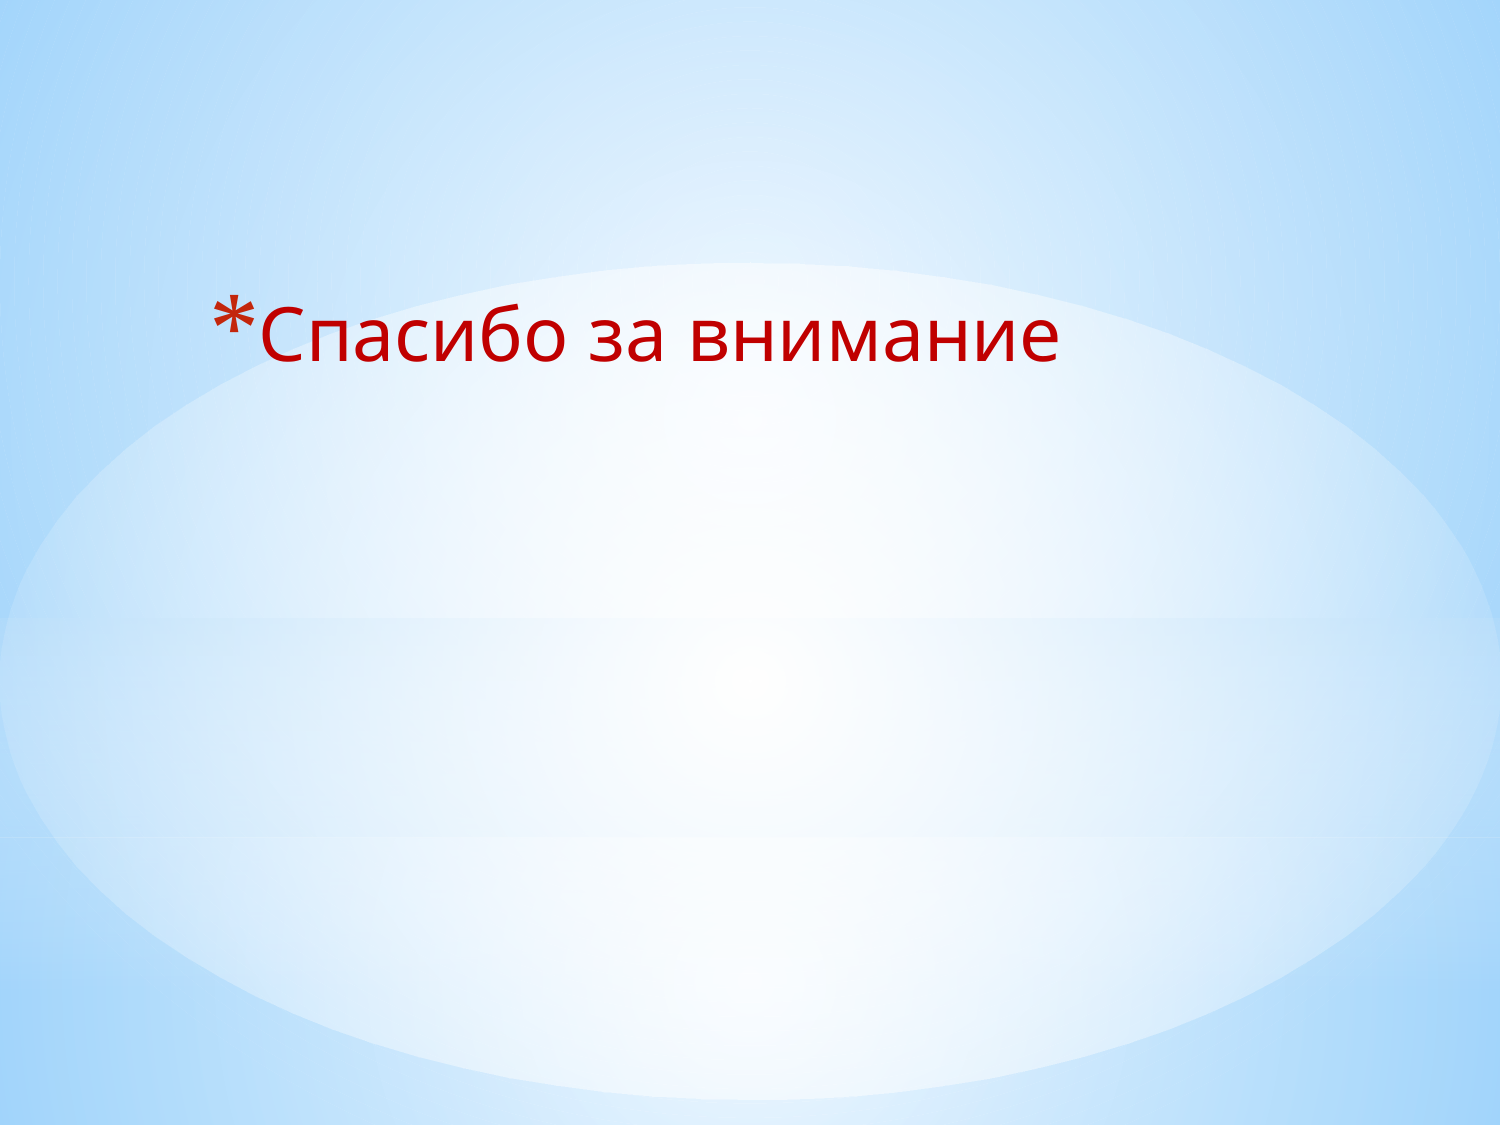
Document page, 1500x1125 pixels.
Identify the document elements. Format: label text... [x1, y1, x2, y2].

list Спасибо за внимание [187, 278, 1238, 690]
